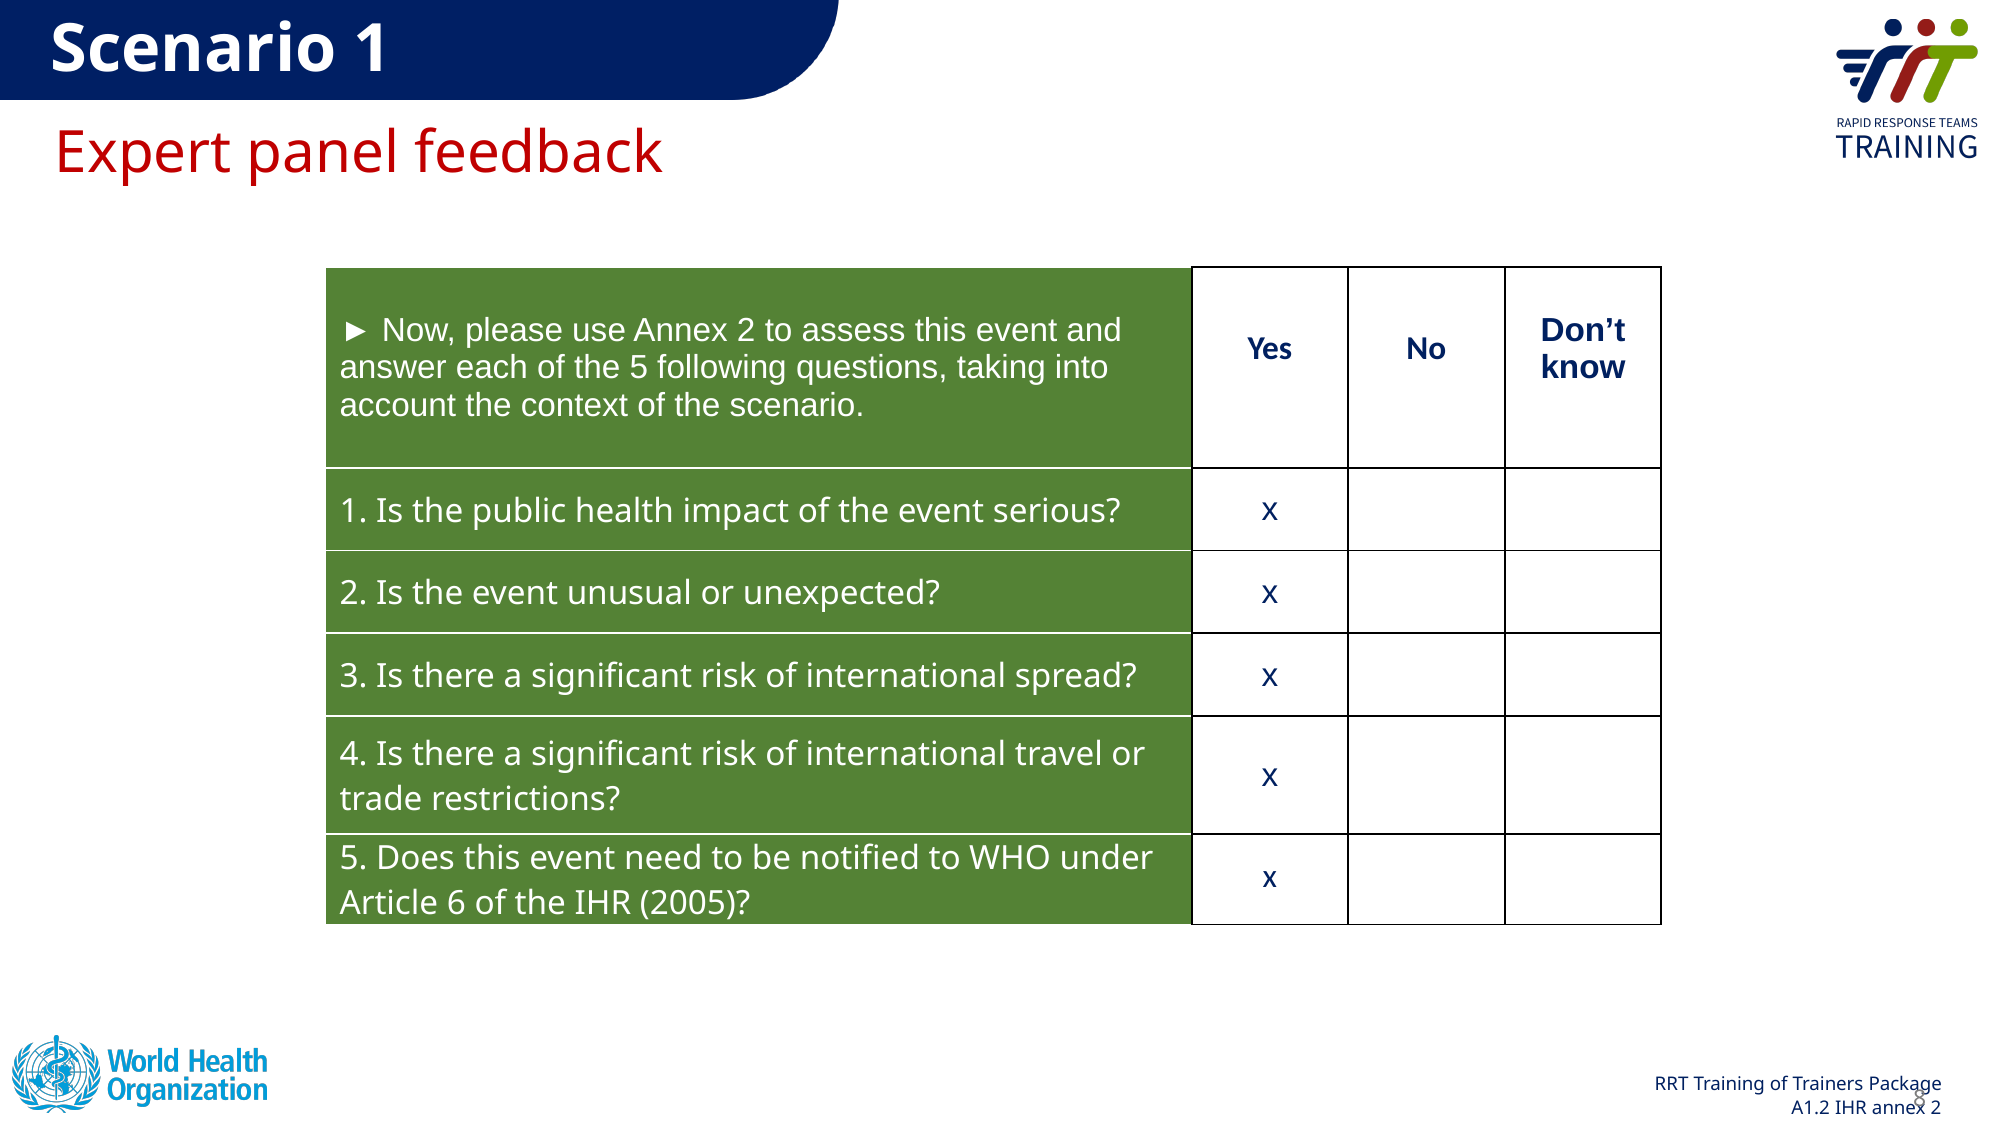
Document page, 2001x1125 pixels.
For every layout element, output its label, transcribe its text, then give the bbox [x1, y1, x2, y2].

picture [12, 1083, 48, 1113]
picture [12, 1035, 267, 1113]
table_cell [1349, 835, 1504, 924]
table_header ► Now, please use Annex 2 to assess this event and answer each of the 5 following questions, taking into account the context of the scenario. [326, 268, 1191, 467]
table_cell [1506, 717, 1660, 833]
picture [58, 1050, 64, 1058]
table_cell x [1193, 469, 1347, 550]
table_cell 1. Is the public health impact of the event serious? [326, 469, 1191, 550]
table_cell 3. Is there a significant risk of international spread? [326, 634, 1191, 715]
table_cell x [1193, 551, 1347, 632]
table_header Don’t know [1506, 268, 1660, 467]
text_box Expert panel feedback [47, 107, 1042, 192]
table_cell x [1193, 835, 1347, 924]
table_cell 2. Is the event unusual or unexpected? [326, 551, 1191, 632]
table_cell [1506, 551, 1660, 632]
table_cell 4. Is there a significant risk of international travel or trade restrictions? [326, 717, 1191, 833]
picture [1835, 19, 1978, 167]
picture [0, 0, 839, 100]
table_cell 5. Does this event need to be notified to WHO under Article 6 of the IHR (2005)? [326, 835, 1191, 924]
table_cell [1506, 634, 1660, 715]
table_cell [1349, 634, 1504, 715]
table_header Yes [1193, 268, 1347, 467]
table_cell x [1193, 634, 1347, 715]
title Scenario 1 [42, 6, 826, 112]
table_cell x [1193, 717, 1347, 833]
table_header No [1349, 268, 1504, 467]
table_cell [1506, 469, 1660, 550]
table_cell [1349, 551, 1504, 632]
table_cell [1349, 469, 1504, 550]
table_cell [1349, 717, 1504, 833]
table_cell [1506, 835, 1660, 924]
